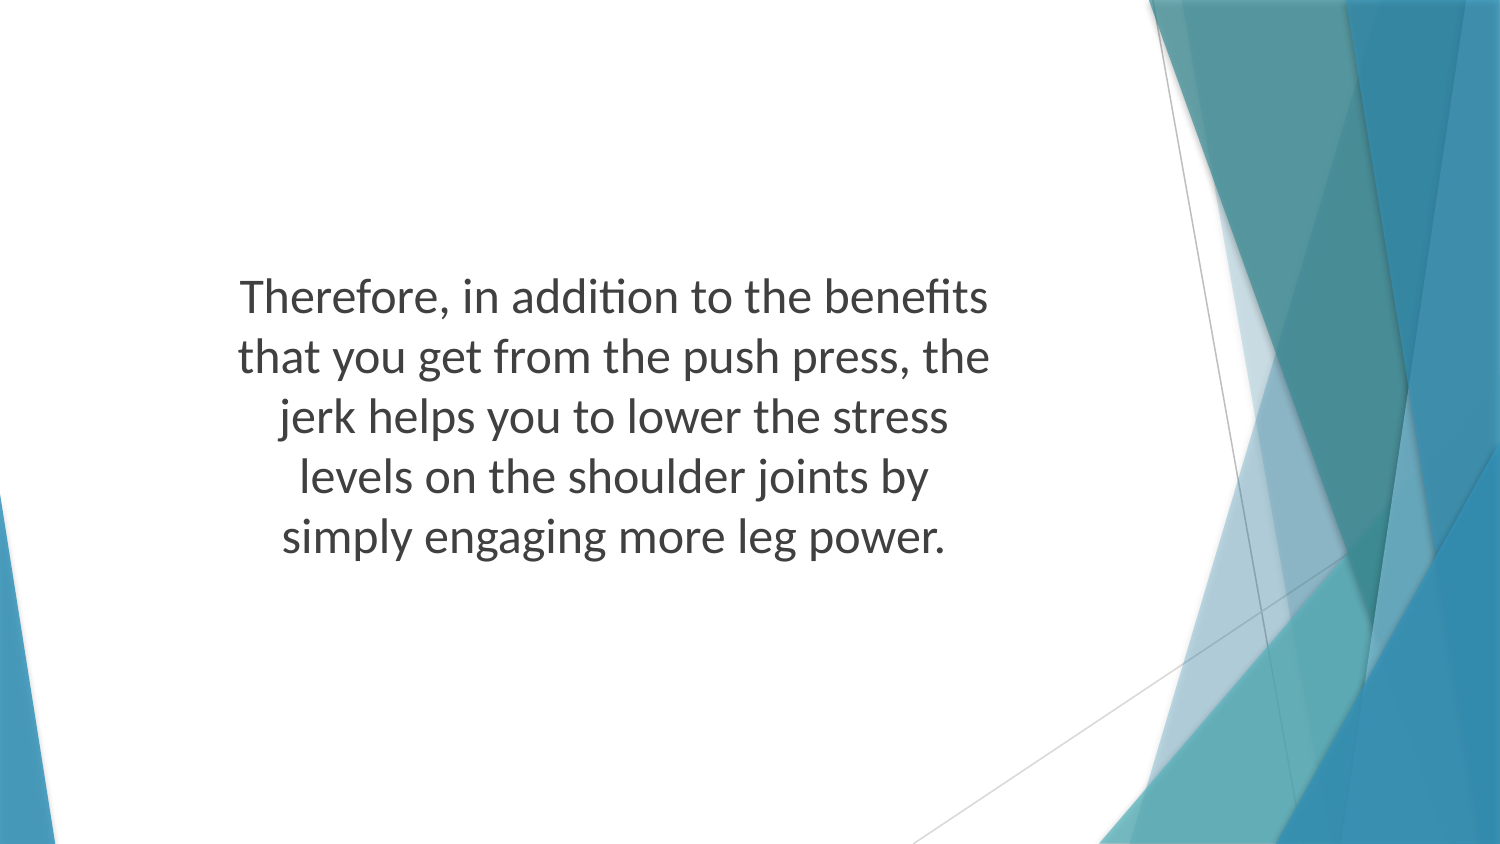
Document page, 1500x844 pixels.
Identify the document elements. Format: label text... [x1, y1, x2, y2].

list Therefore, in addition to the benefits that you get from the push press, the jerk helps you to lower the stress levels on the shoulder joints by simply engaging more leg power. [218, 256, 1010, 611]
